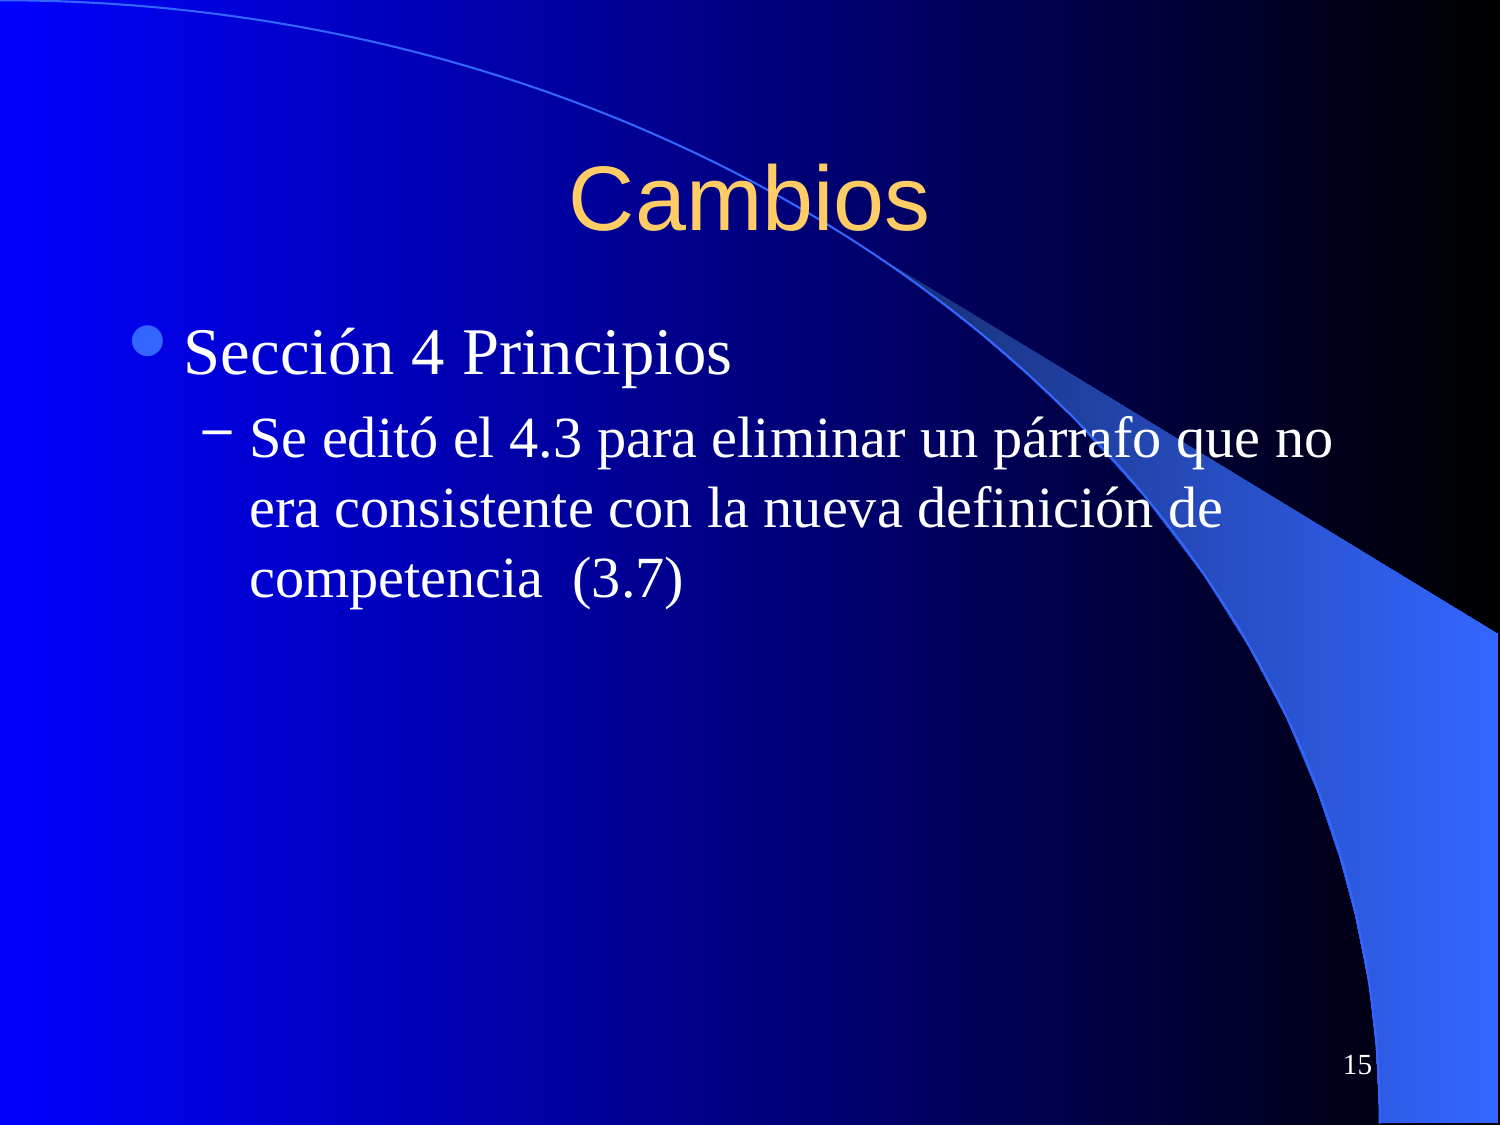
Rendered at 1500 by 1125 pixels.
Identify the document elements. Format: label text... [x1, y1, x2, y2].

slide_number 15 [1074, 1024, 1388, 1101]
list Sección 4 Principios Se editó el 4.3 para eliminar un párrafo que no era consistente con la nueva definición de competencia (3.7) [112, 299, 1388, 1001]
title Cambios [112, 99, 1388, 288]
